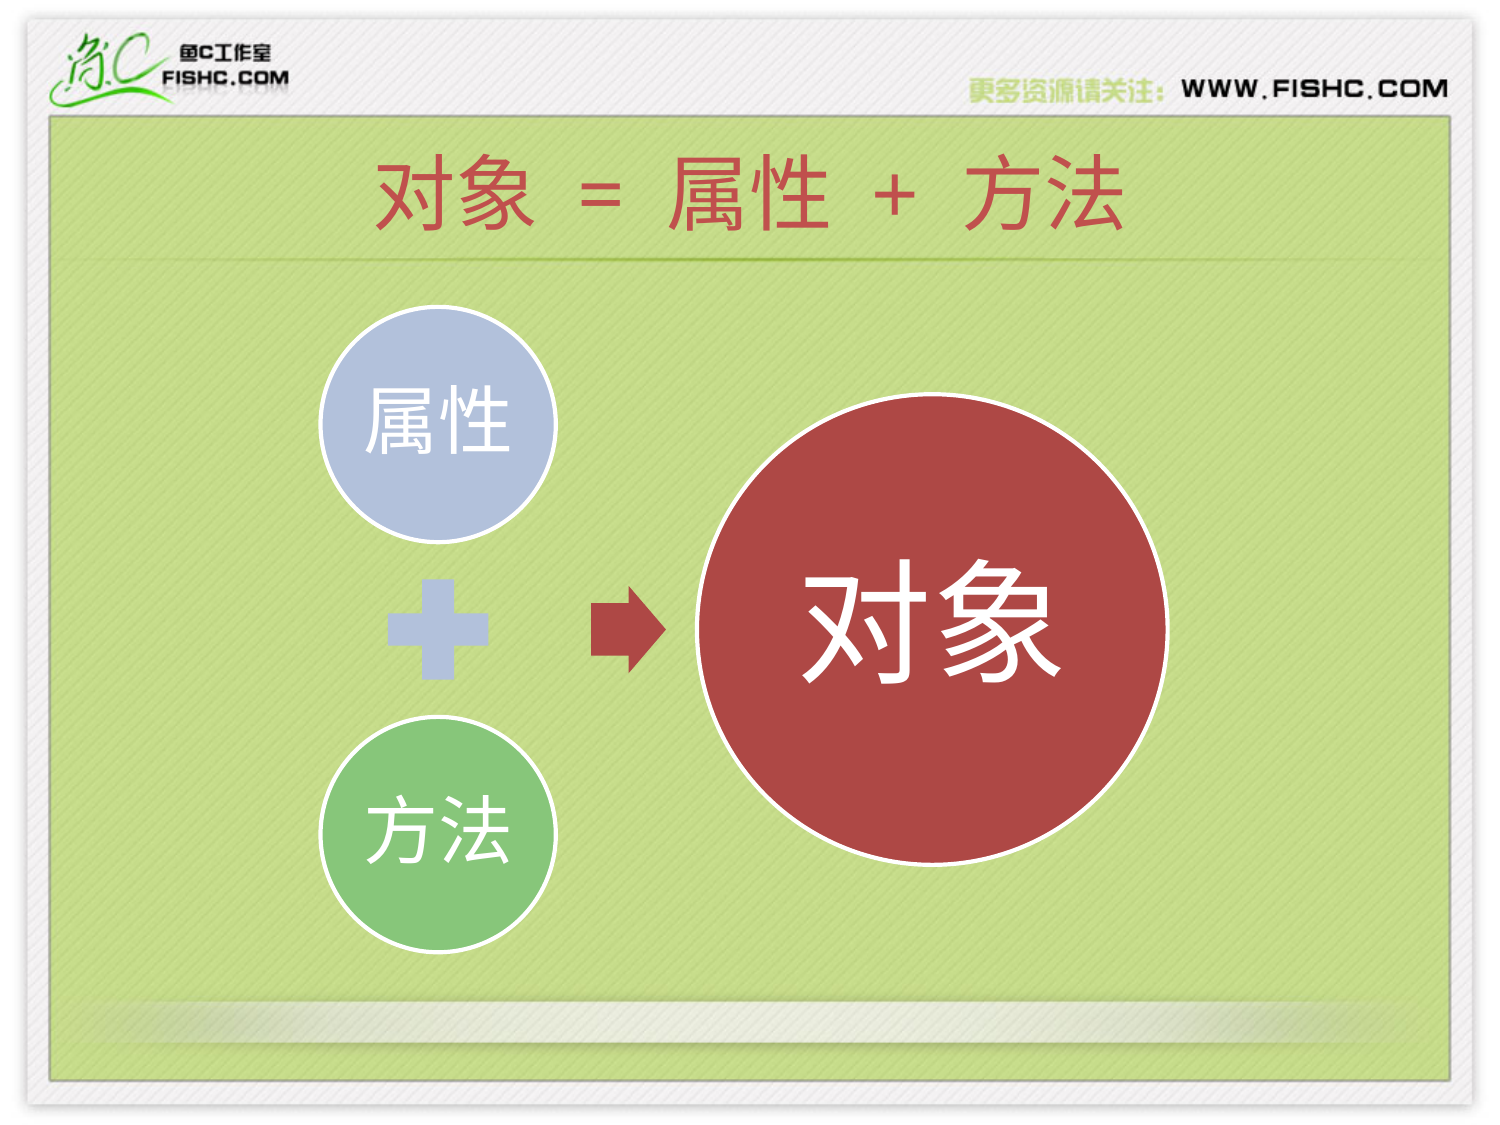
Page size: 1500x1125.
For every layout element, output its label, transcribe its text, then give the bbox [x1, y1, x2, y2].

picture [0, 0, 1500, 1125]
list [147, 306, 1341, 953]
title 对象 = 属性 + 方法 [75, 113, 1425, 268]
